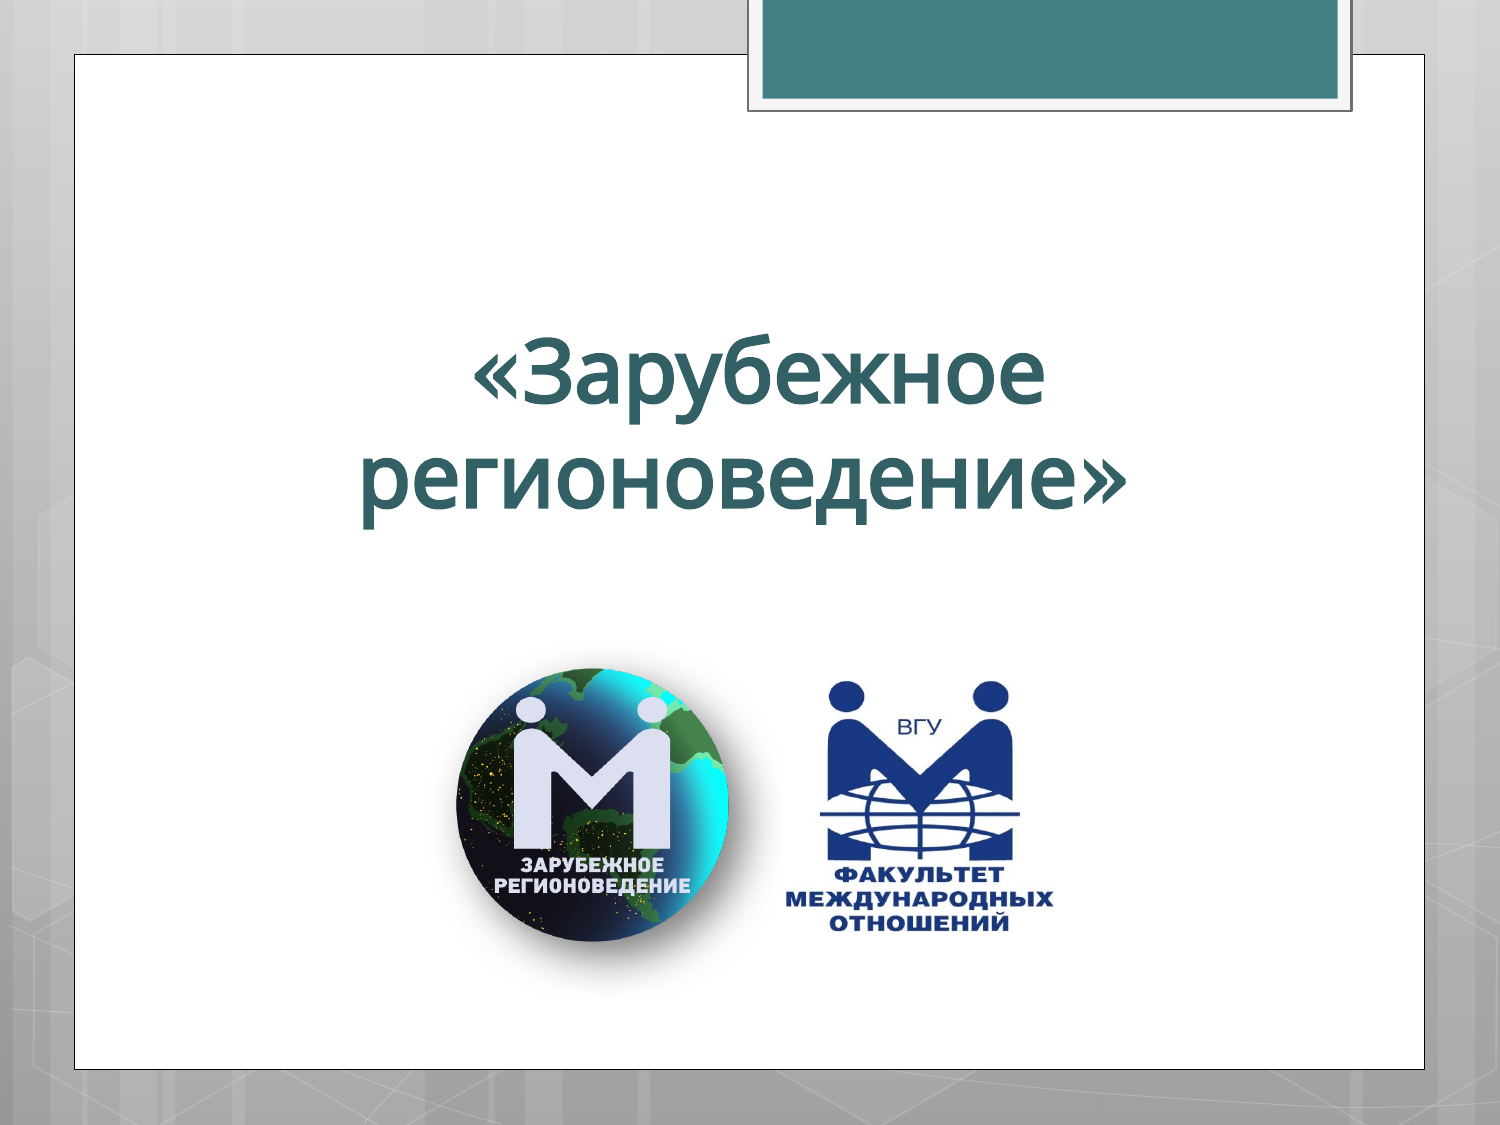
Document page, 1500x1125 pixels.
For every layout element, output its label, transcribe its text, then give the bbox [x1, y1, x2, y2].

picture [416, 636, 761, 1004]
picture [785, 680, 1055, 932]
title «Зарубежное регионоведение» [112, 200, 1376, 637]
